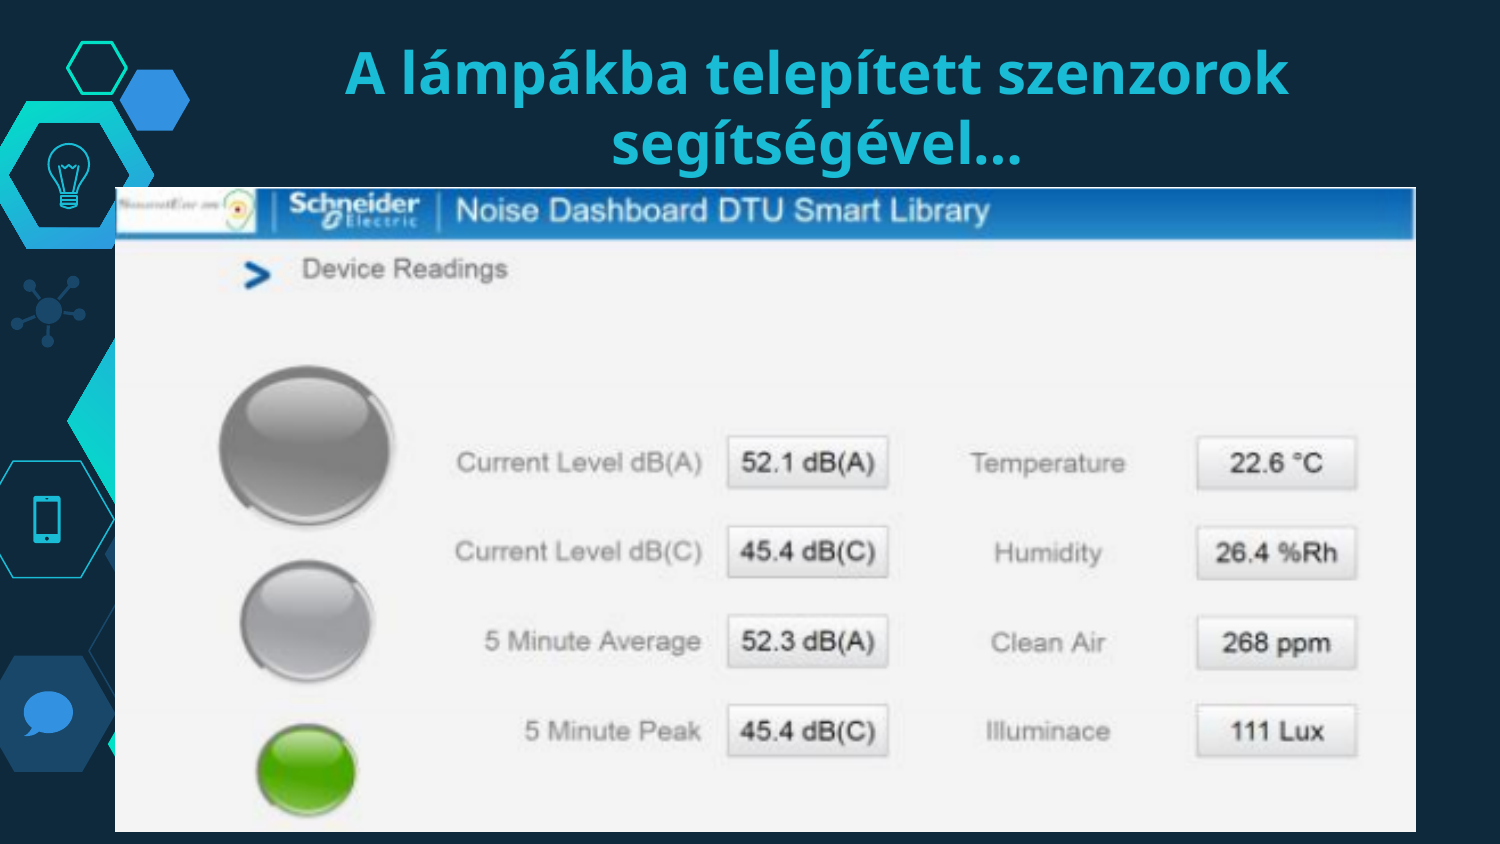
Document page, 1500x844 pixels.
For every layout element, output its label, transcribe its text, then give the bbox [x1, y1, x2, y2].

list A lámpákba telepített szenzorok segítségével… [302, 39, 1333, 174]
picture [115, 187, 1416, 833]
